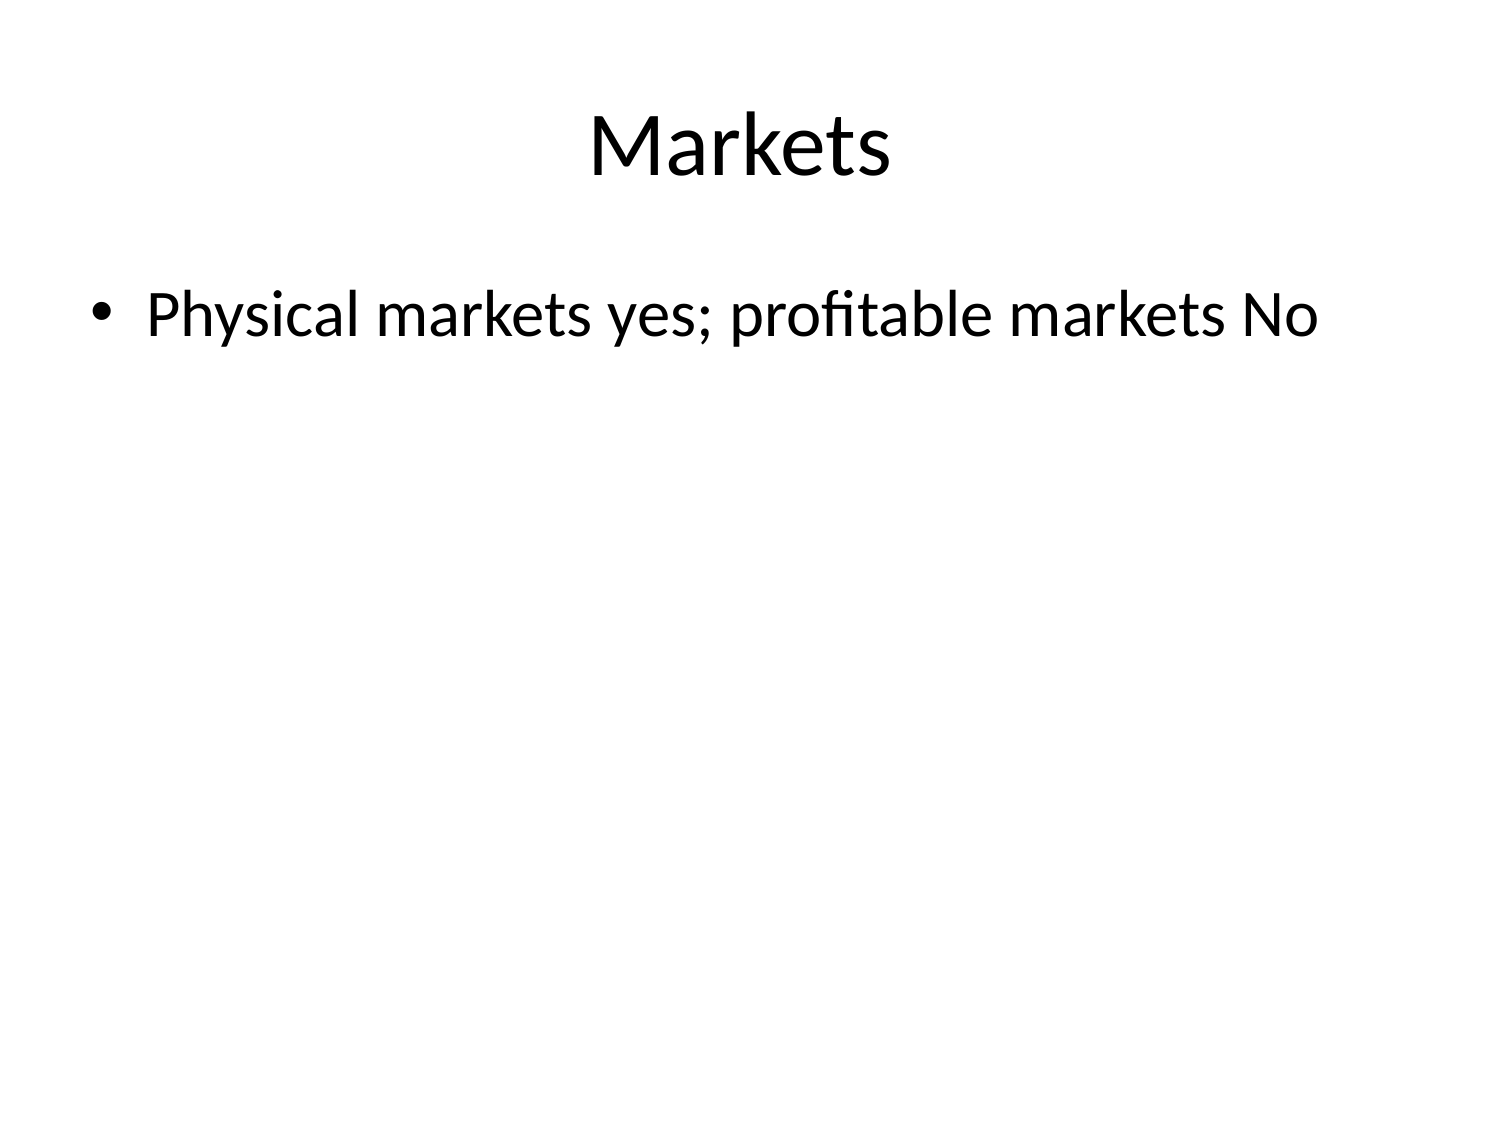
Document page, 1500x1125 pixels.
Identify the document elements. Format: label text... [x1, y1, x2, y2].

title Markets [75, 45, 1425, 233]
list Physical markets yes; profitable markets No [75, 262, 1425, 1005]
